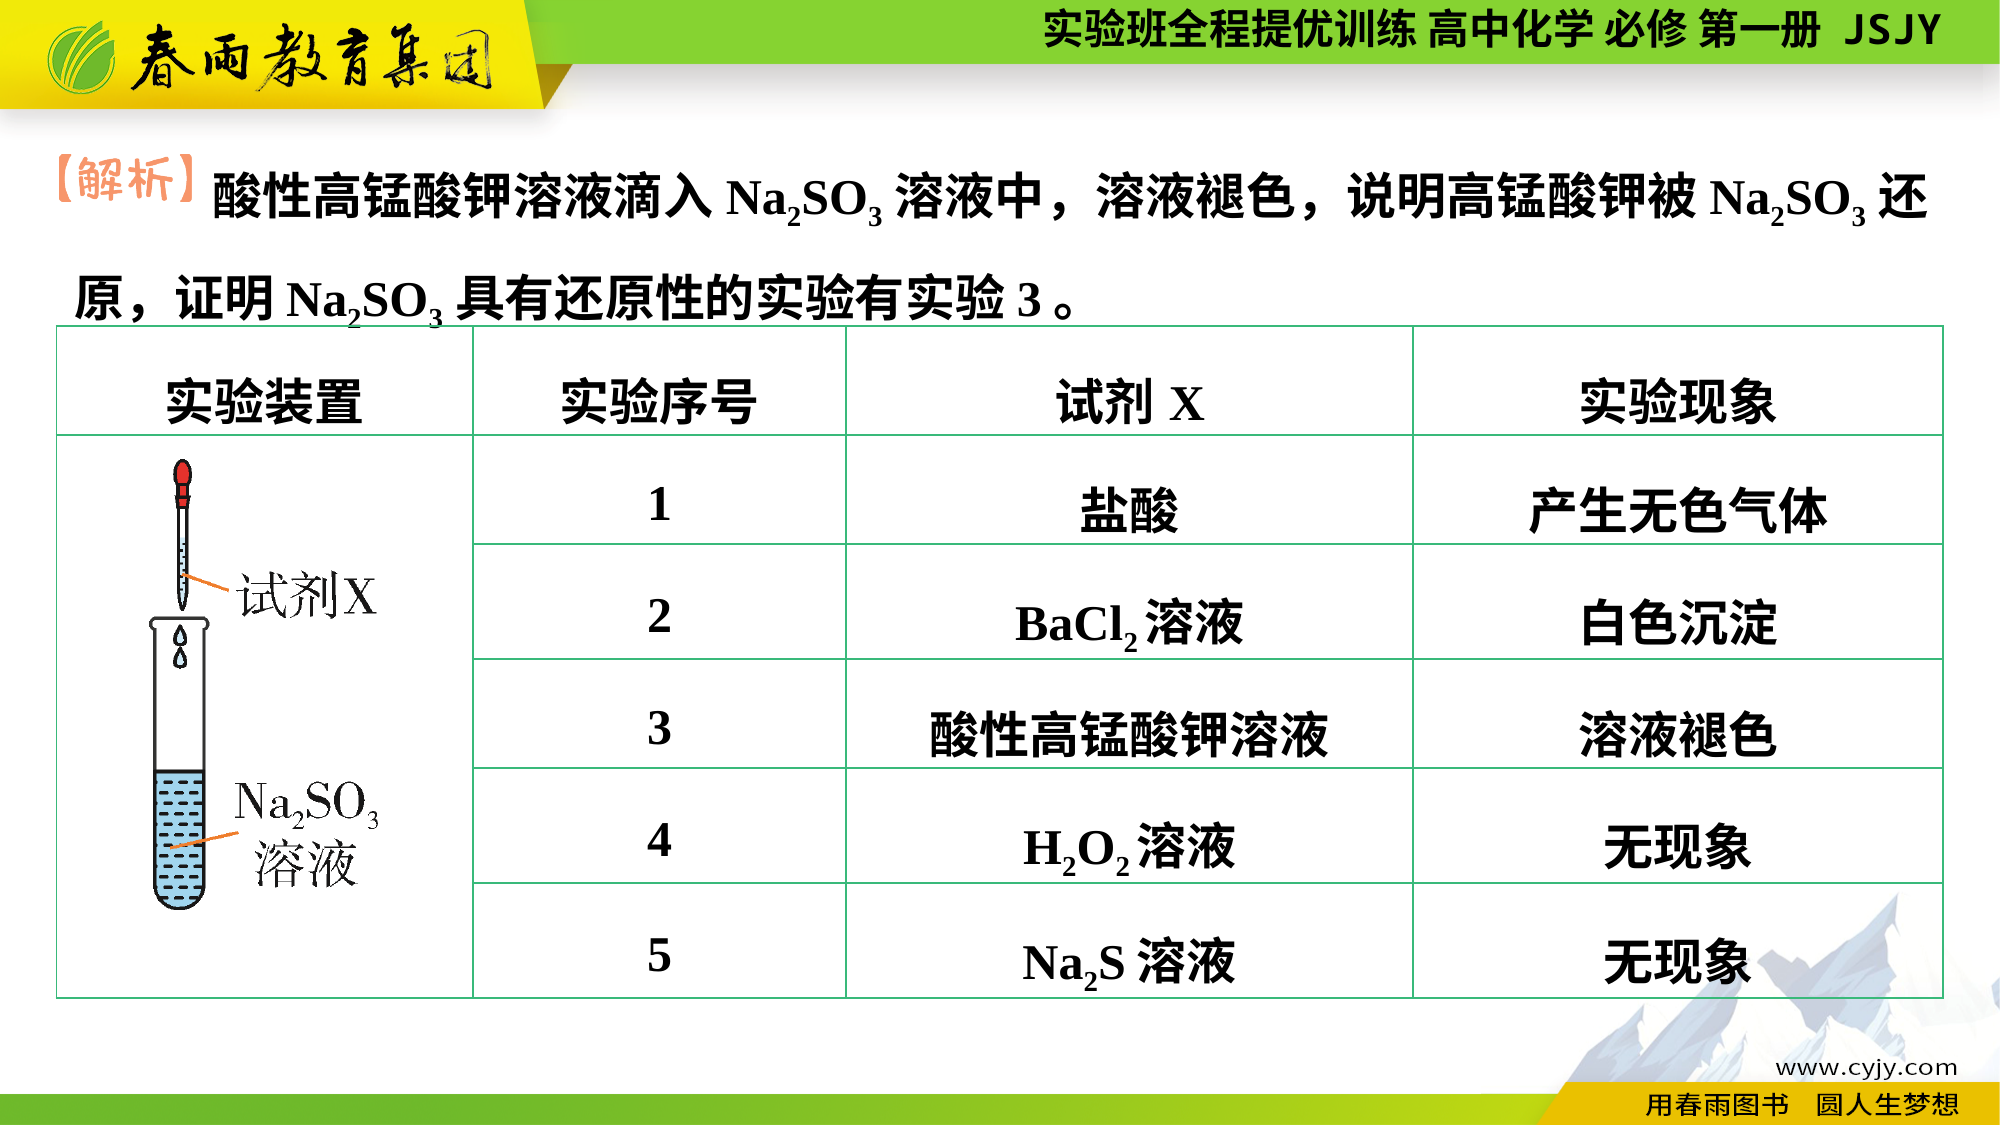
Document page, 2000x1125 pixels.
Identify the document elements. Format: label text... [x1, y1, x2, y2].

table_header 实验现象 [1414, 327, 1942, 434]
table_cell 白色沉淀 [1414, 545, 1942, 658]
table_cell H2O2溶液 [847, 769, 1412, 882]
table_cell 5 [474, 884, 845, 997]
table_cell 酸性高锰酸钾溶液 [847, 660, 1412, 767]
picture [0, 0, 2000, 1125]
table_cell 3 [474, 660, 845, 767]
table_cell 产生无色气体 [1414, 436, 1942, 543]
table_cell Na2S溶液 [847, 884, 1412, 997]
table_cell [57, 436, 472, 997]
list 酸性高锰酸钾溶液滴入Na2SO3溶液中，溶液褪色，说明高锰酸钾被Na2SO3还原，证明Na2SO3具有还原性的实验有实验3。 [59, 122, 1944, 308]
table_cell BaCl2溶液 [847, 545, 1412, 658]
table_cell 溶液褪色 [1414, 660, 1942, 767]
table_header 实验装置 [57, 327, 472, 434]
table_cell 1 [474, 436, 845, 543]
table_cell 盐酸 [847, 436, 1412, 543]
table_header 试剂X [847, 327, 1412, 434]
table_cell 无现象 [1414, 769, 1942, 882]
table_cell 无现象 [1414, 884, 1942, 997]
table_cell 2 [474, 545, 845, 658]
table_header 实验序号 [474, 327, 845, 434]
table_cell 4 [474, 769, 845, 882]
